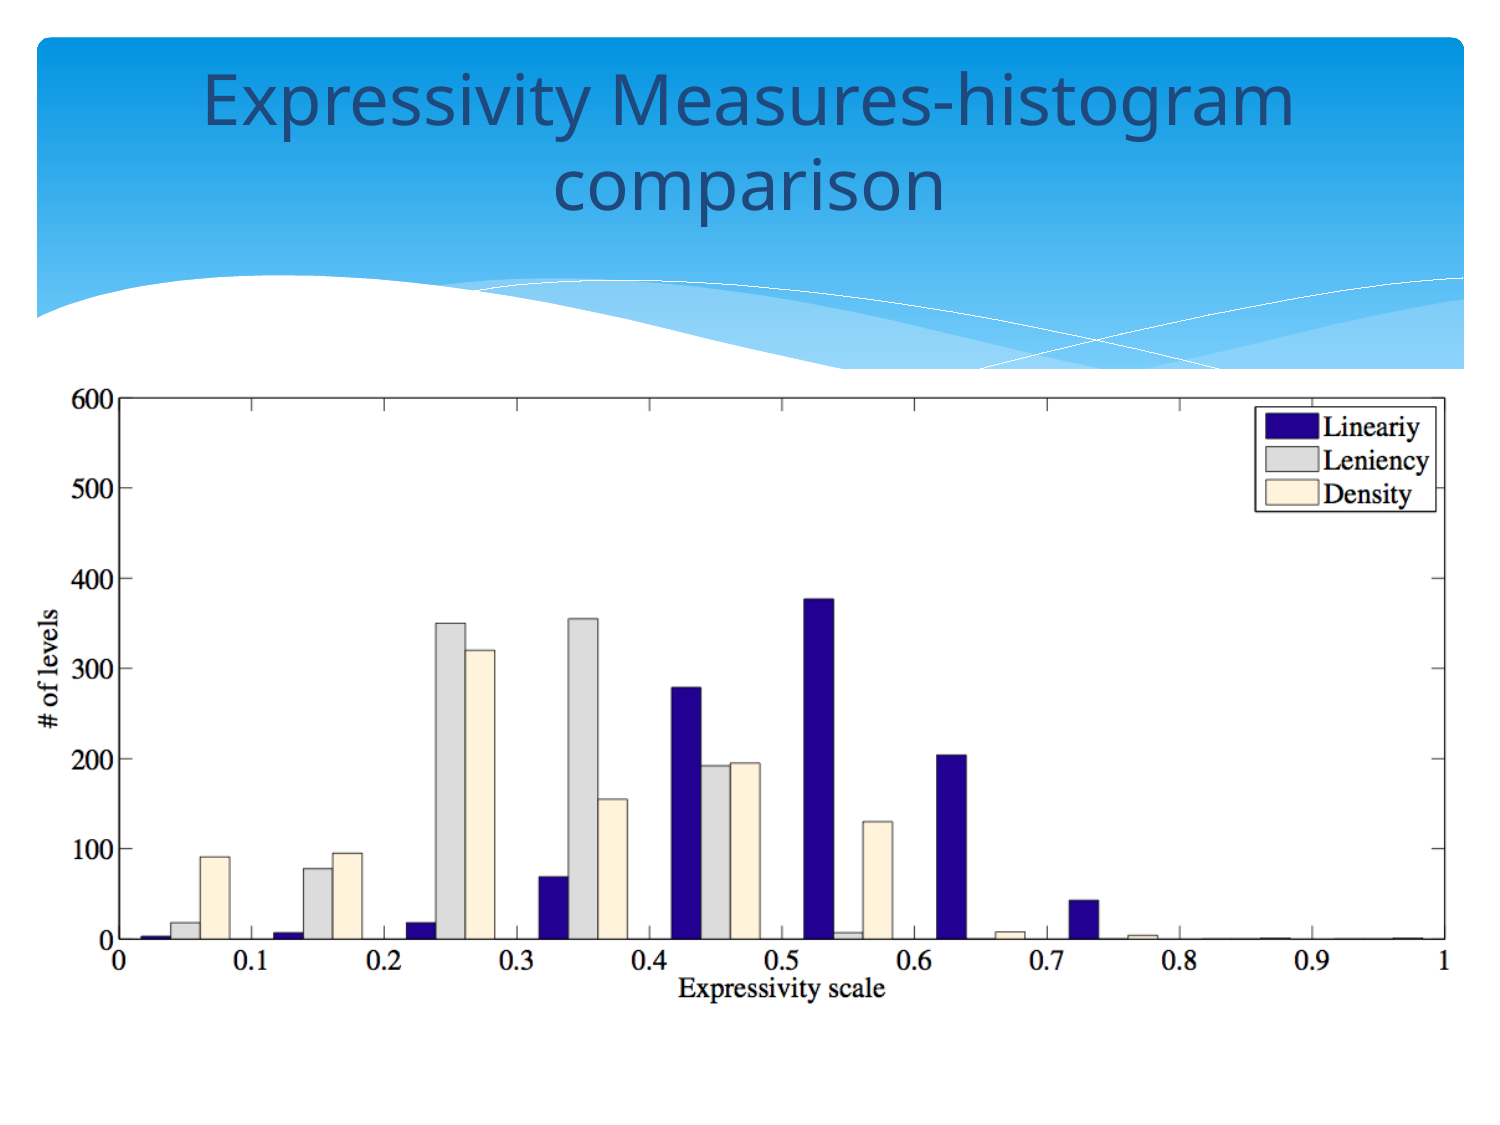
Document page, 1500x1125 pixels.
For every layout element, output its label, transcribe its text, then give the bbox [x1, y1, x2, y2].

title Expressivity Measures-histogram comparison [75, 45, 1425, 233]
picture [0, 369, 1500, 1011]
